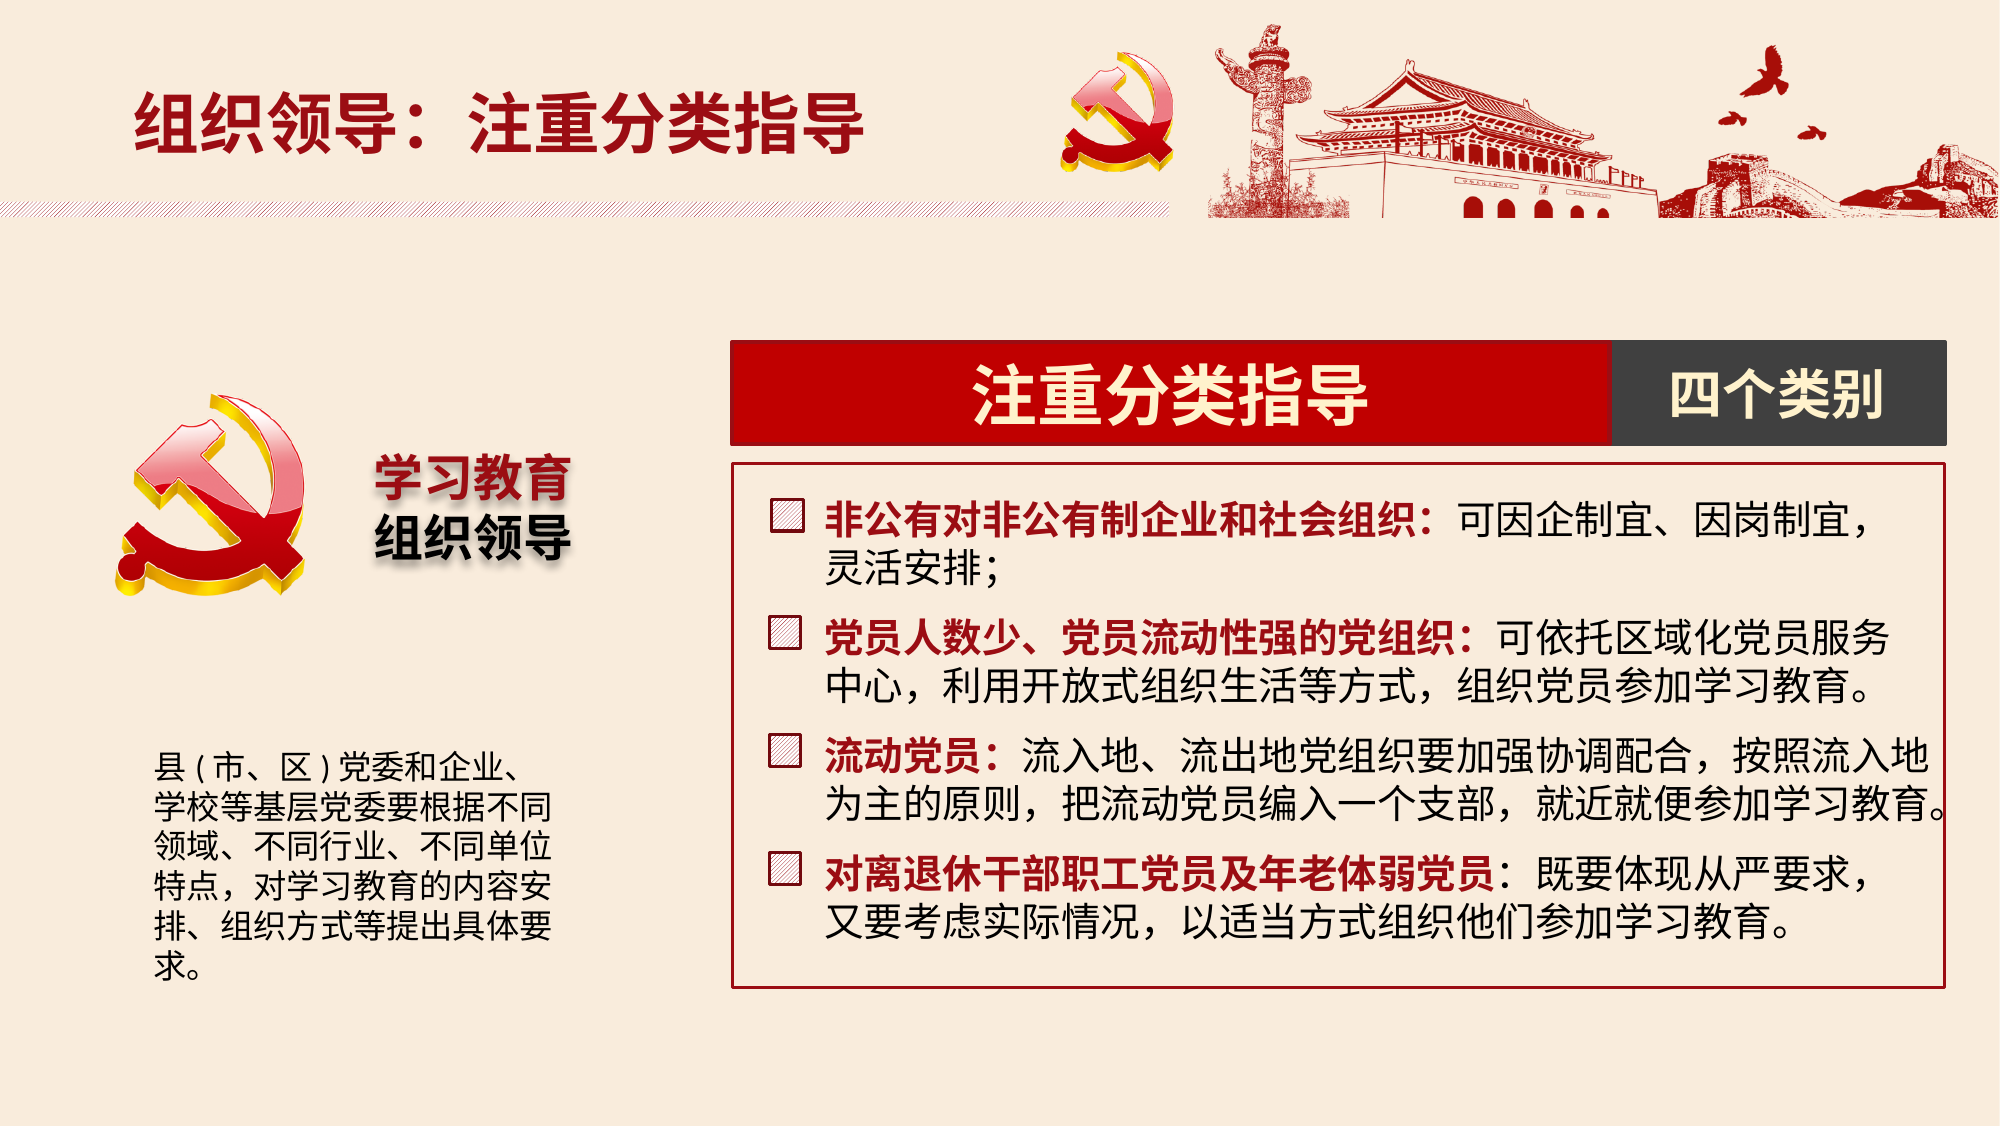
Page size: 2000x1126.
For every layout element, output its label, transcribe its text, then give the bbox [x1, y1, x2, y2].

text_box 学习教育 组织领导 [360, 436, 594, 577]
text_box 注重分类指导 [730, 340, 1612, 446]
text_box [769, 723, 1961, 836]
list 组织领导：注重分类指导 [117, 74, 906, 169]
text_box 四个类别 [1612, 340, 1947, 446]
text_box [771, 487, 1945, 600]
text_box [730, 461, 1947, 990]
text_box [769, 605, 1945, 718]
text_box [769, 841, 1945, 954]
text_box 县(市、区)党委和企业、学校等基层党委要根据不同领域、不同行业、不同单位特点，对学习教育的内容安排、组织方式等提出具体要求。 [133, 735, 576, 996]
picture [0, 0, 2000, 1126]
